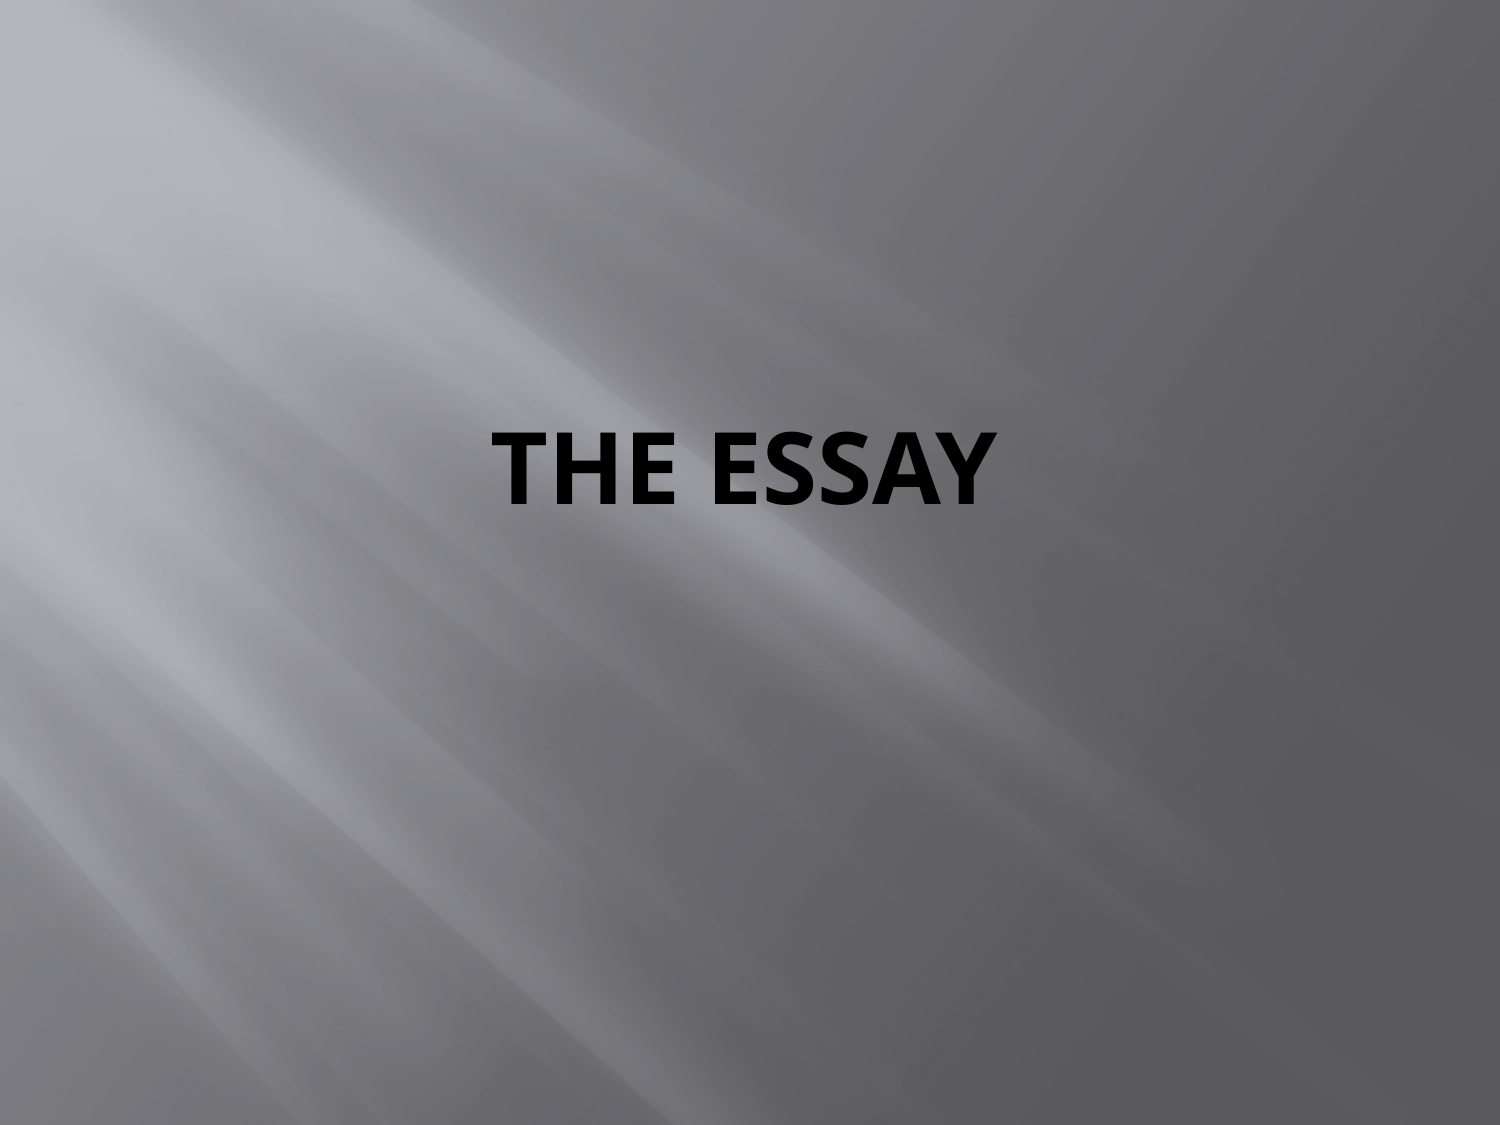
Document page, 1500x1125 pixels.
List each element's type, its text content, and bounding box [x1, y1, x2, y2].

title THE ESSAY [69, 224, 1420, 525]
